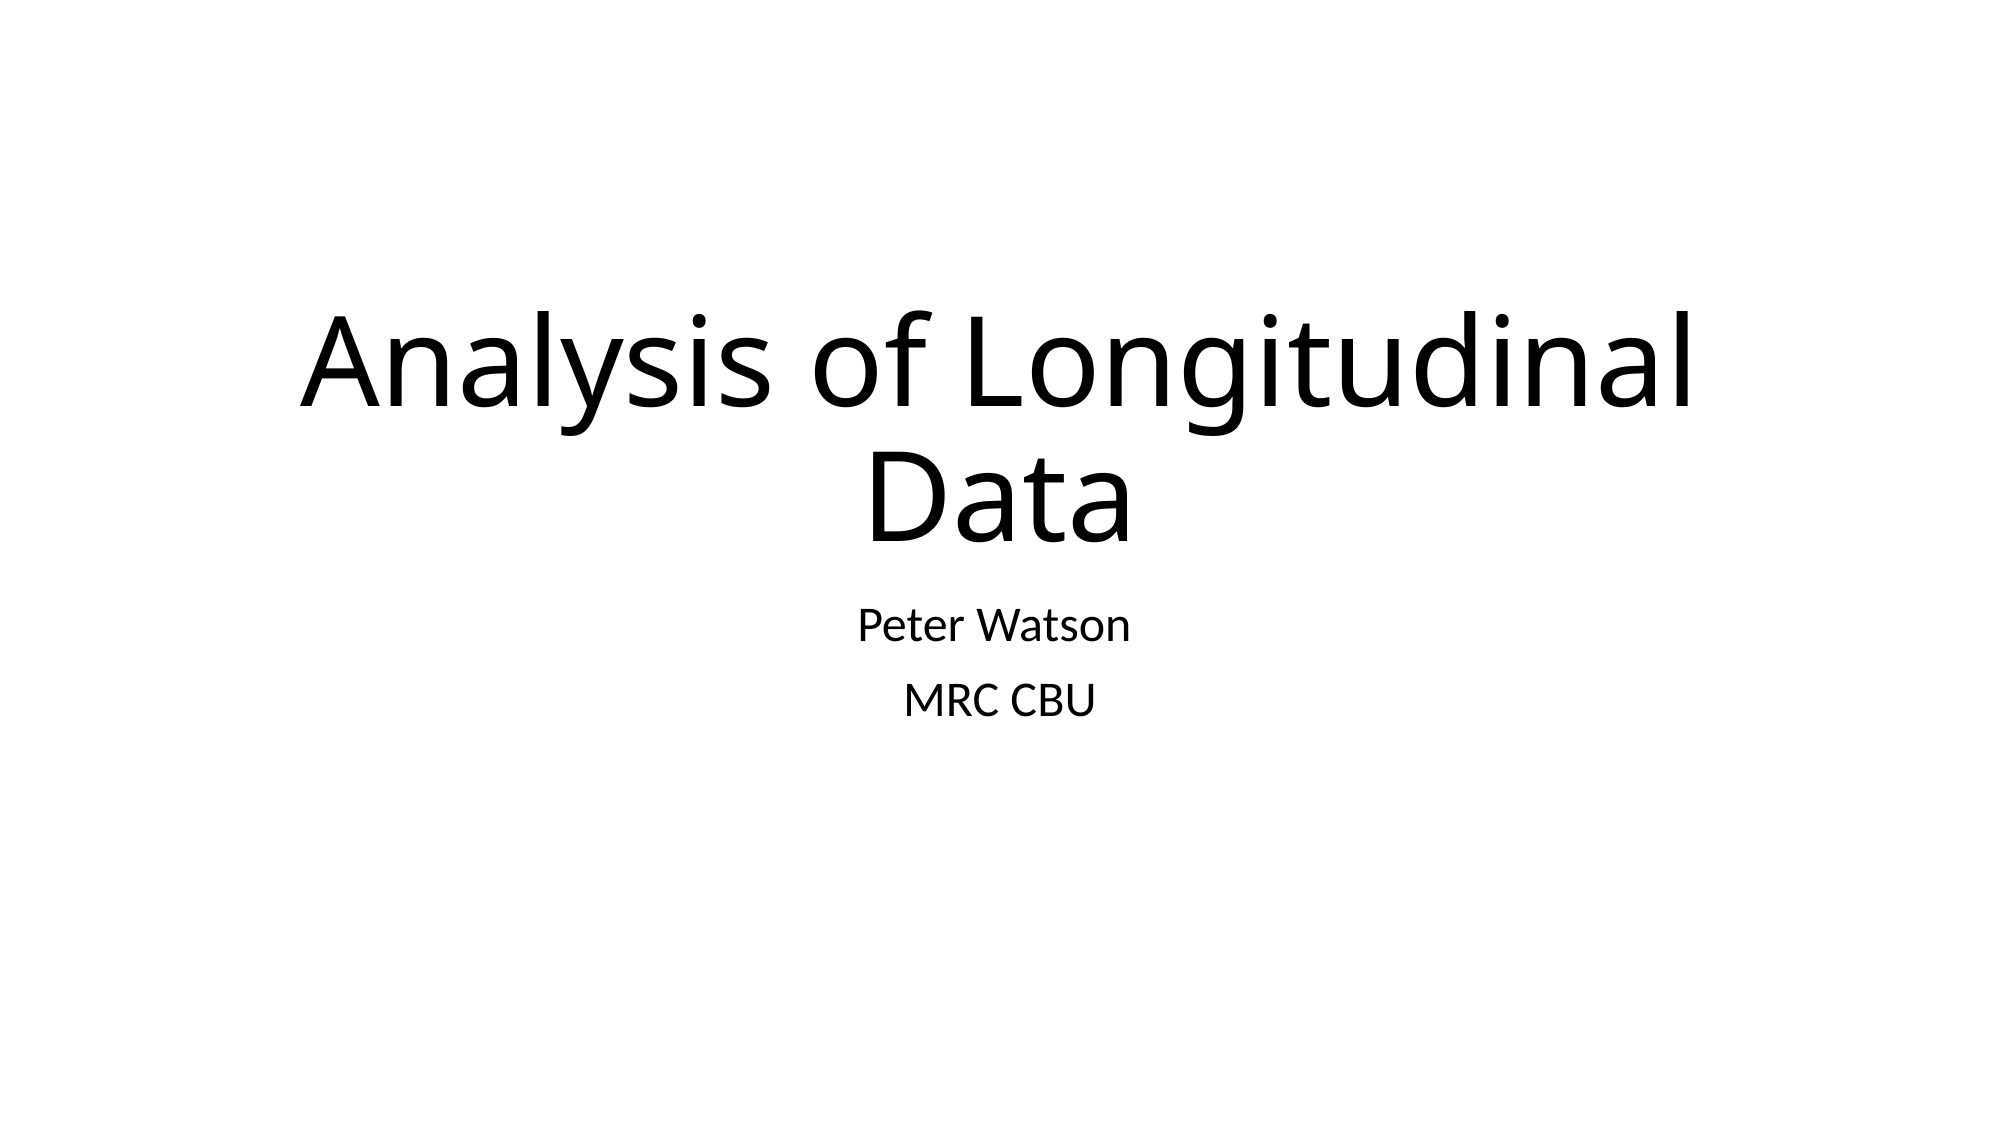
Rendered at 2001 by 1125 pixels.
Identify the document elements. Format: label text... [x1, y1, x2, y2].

subtitle Peter Watson MRC CBU [249, 590, 1750, 863]
title Analysis of Longitudinal Data [249, 184, 1750, 576]
